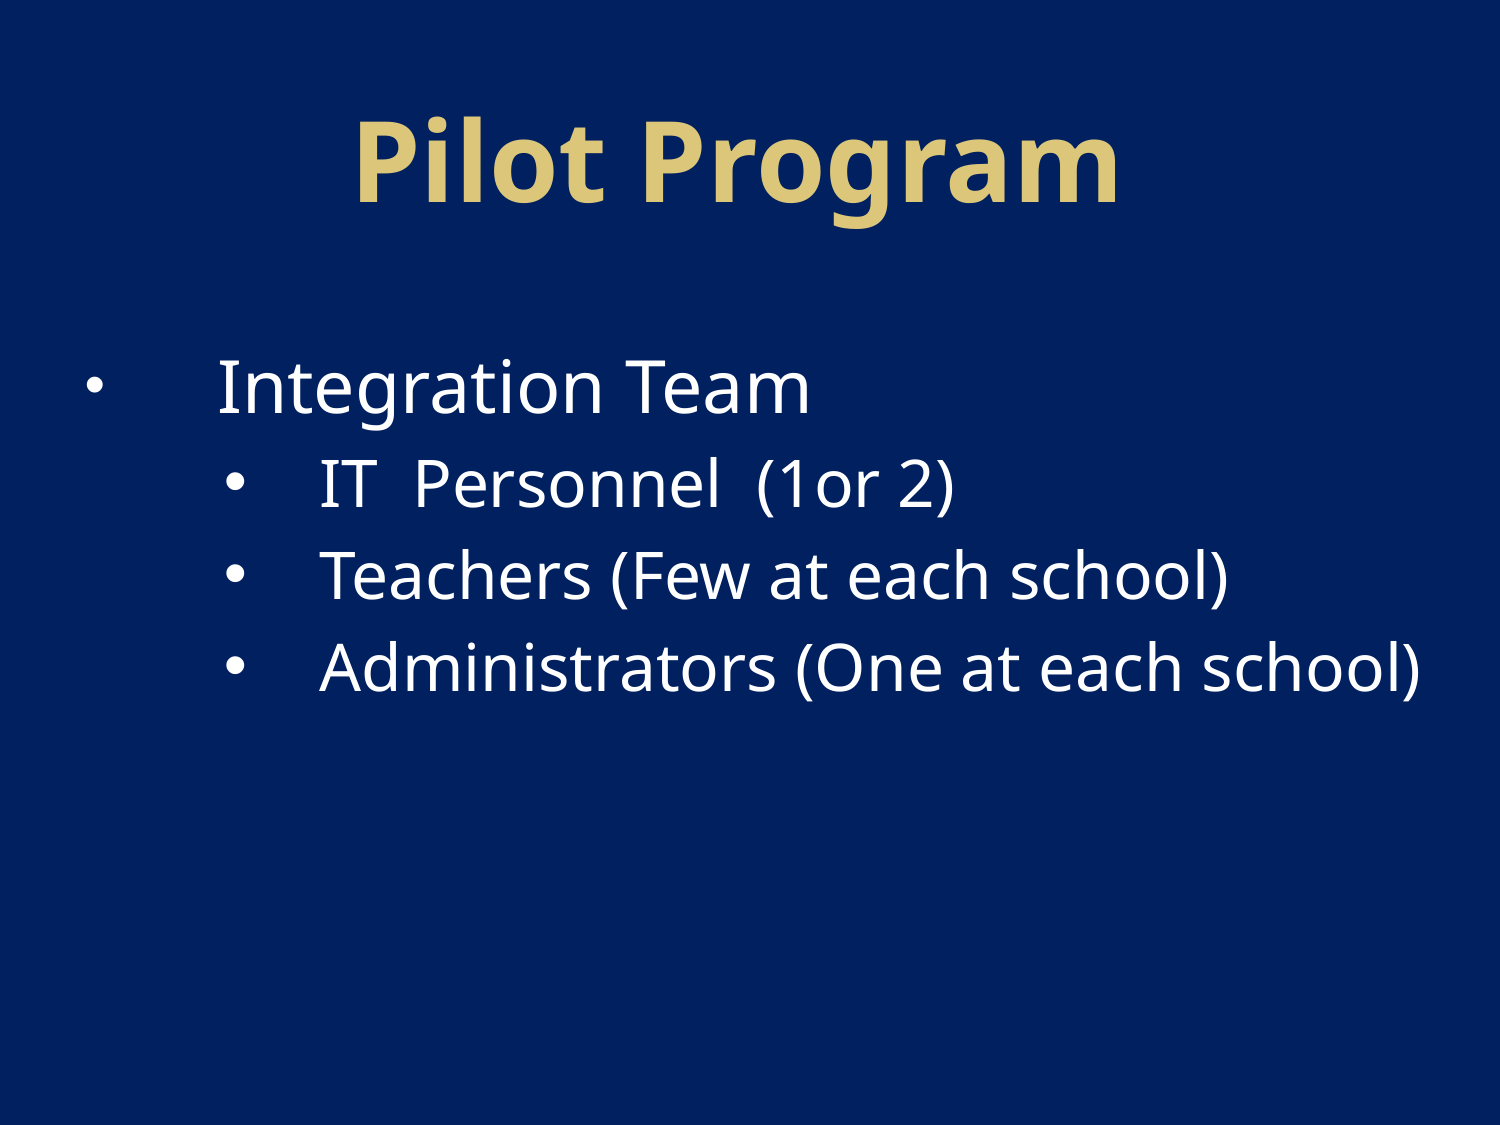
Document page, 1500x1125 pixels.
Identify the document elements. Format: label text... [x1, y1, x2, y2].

list Integration Team IT Personnel (1or 2) Teachers (Few at each school) Administrators (One at each school) [0, 224, 1500, 788]
title Pilot Program [0, 50, 1475, 224]
